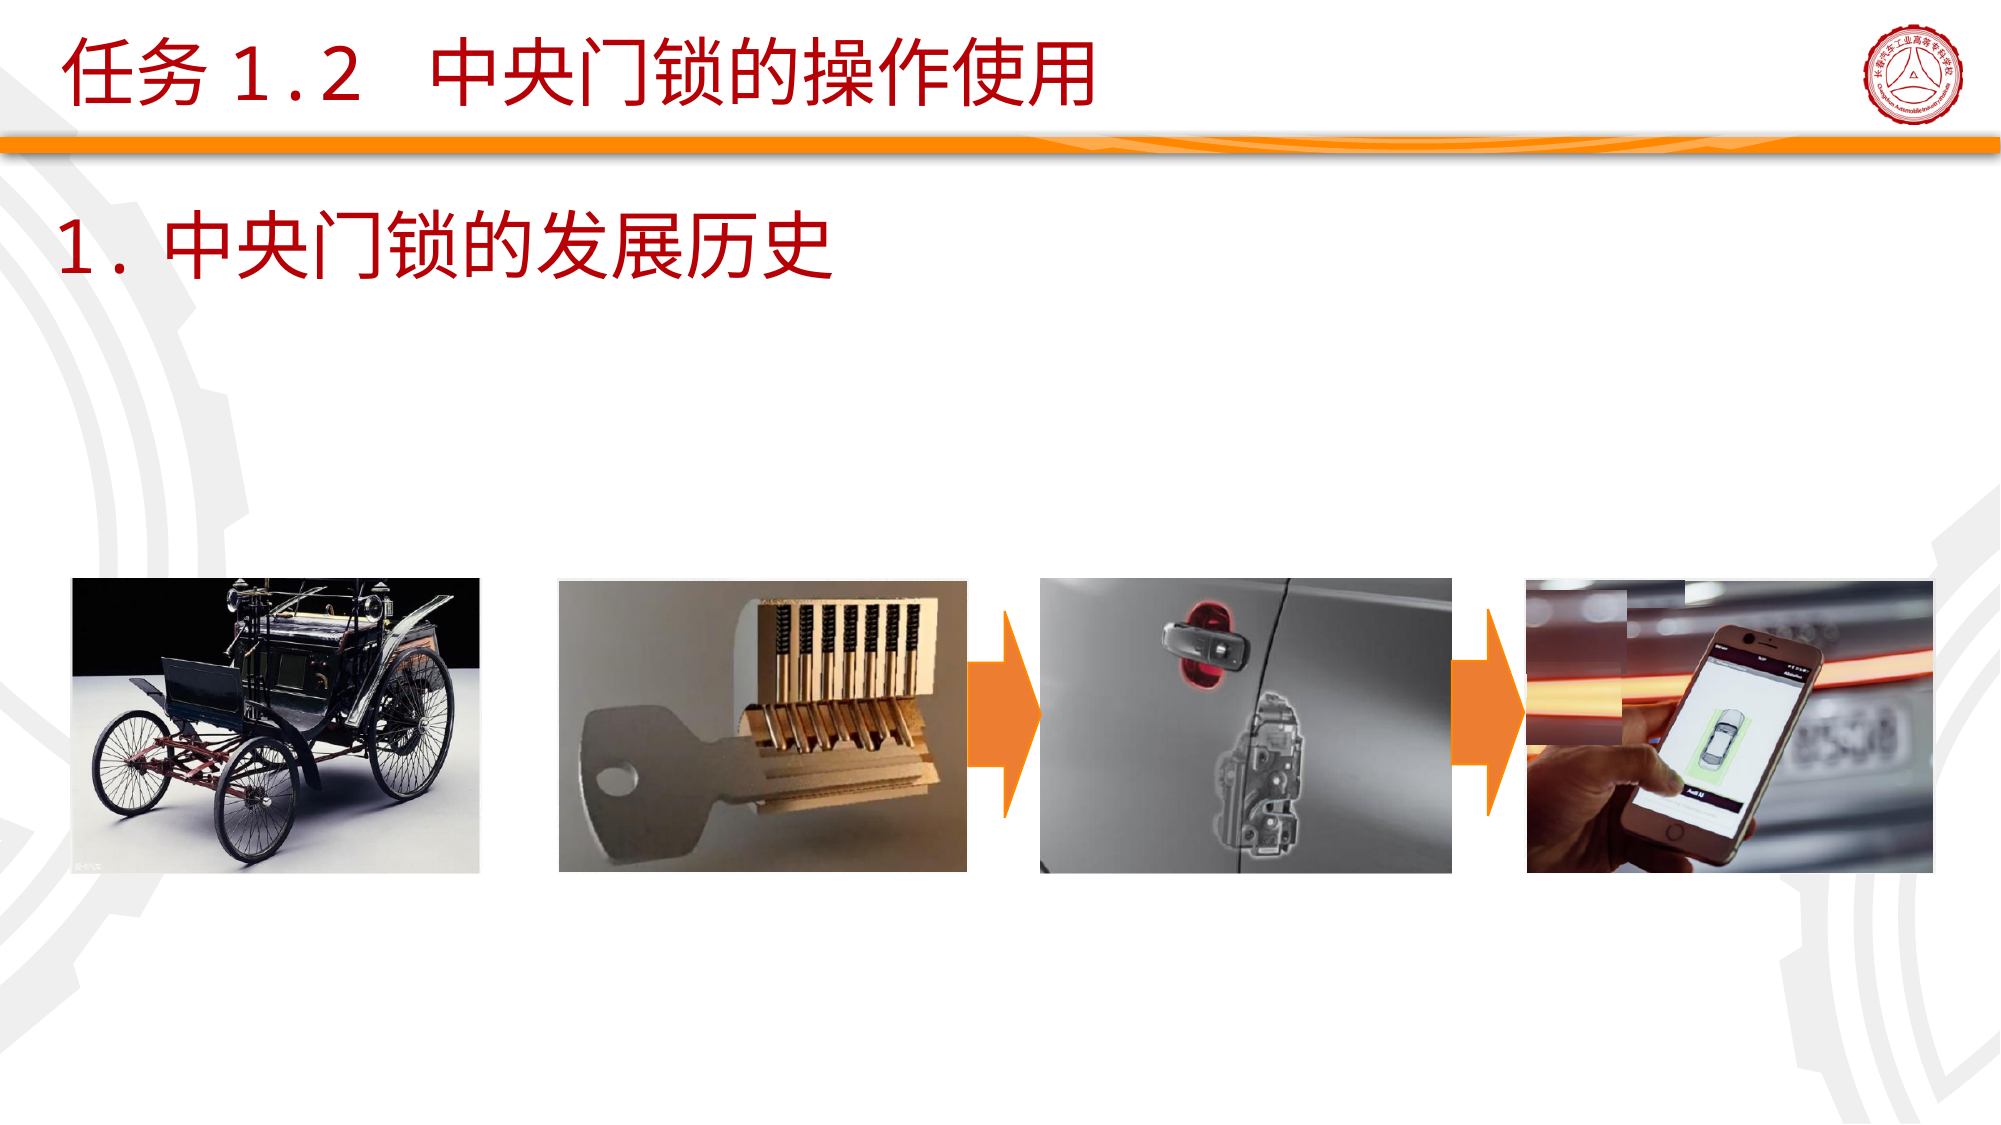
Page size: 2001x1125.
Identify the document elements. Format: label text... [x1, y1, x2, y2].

picture [70, 578, 482, 874]
picture [1863, 24, 1963, 125]
text_box 1.中央门锁的发展历史 [37, 201, 1545, 301]
text_box [1452, 608, 1524, 817]
text_box [969, 610, 1040, 819]
picture [1524, 578, 1936, 874]
title 任务1.2 中央门锁的操作使用 [45, 28, 1554, 128]
picture [557, 578, 969, 874]
picture [1040, 578, 1452, 874]
